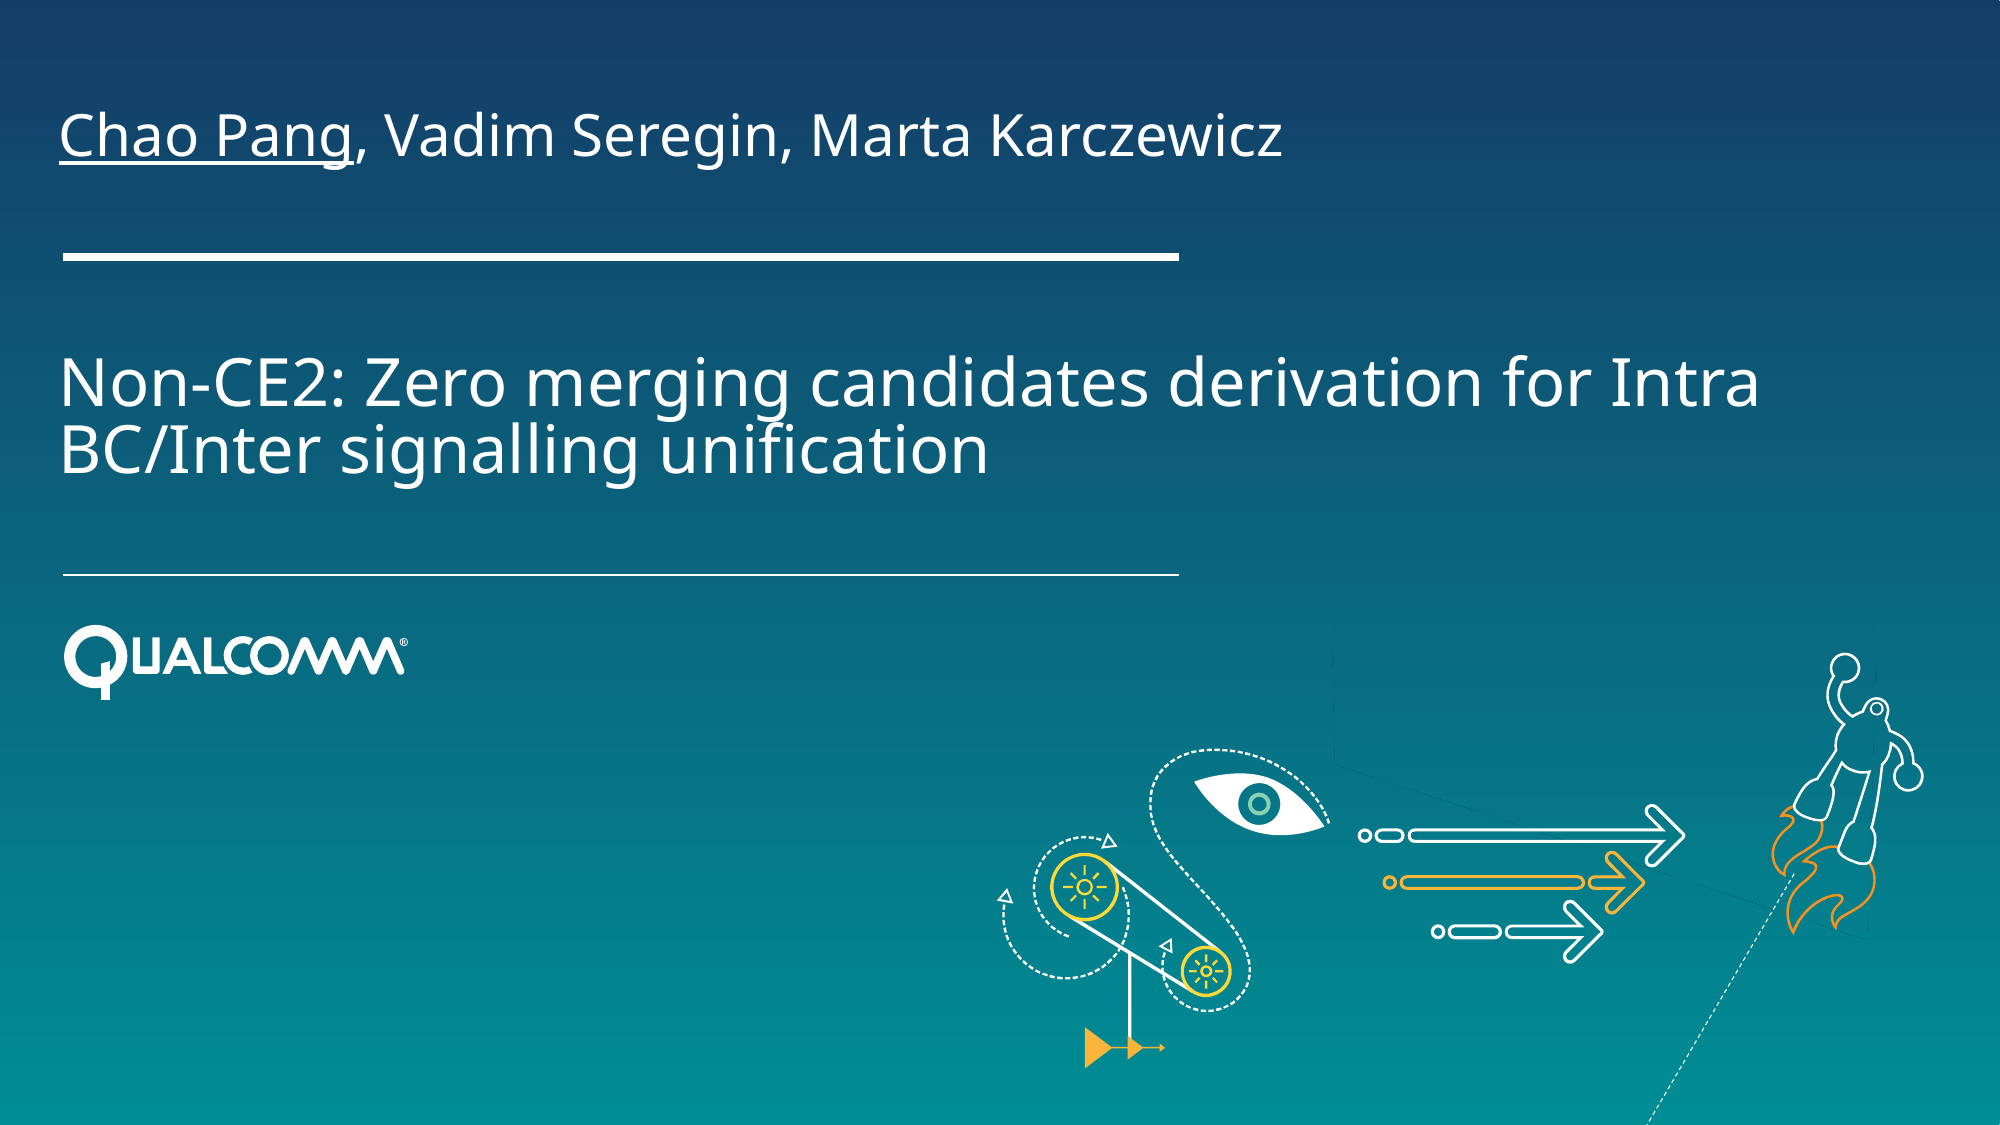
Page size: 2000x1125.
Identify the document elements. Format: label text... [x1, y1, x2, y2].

subtitle Chao Pang, Vadim Seregin, Marta Karczewicz [43, 98, 1972, 177]
title Non-CE2: Zero merging candidates derivation for Intra BC/Inter signalling unification [43, 343, 1949, 496]
